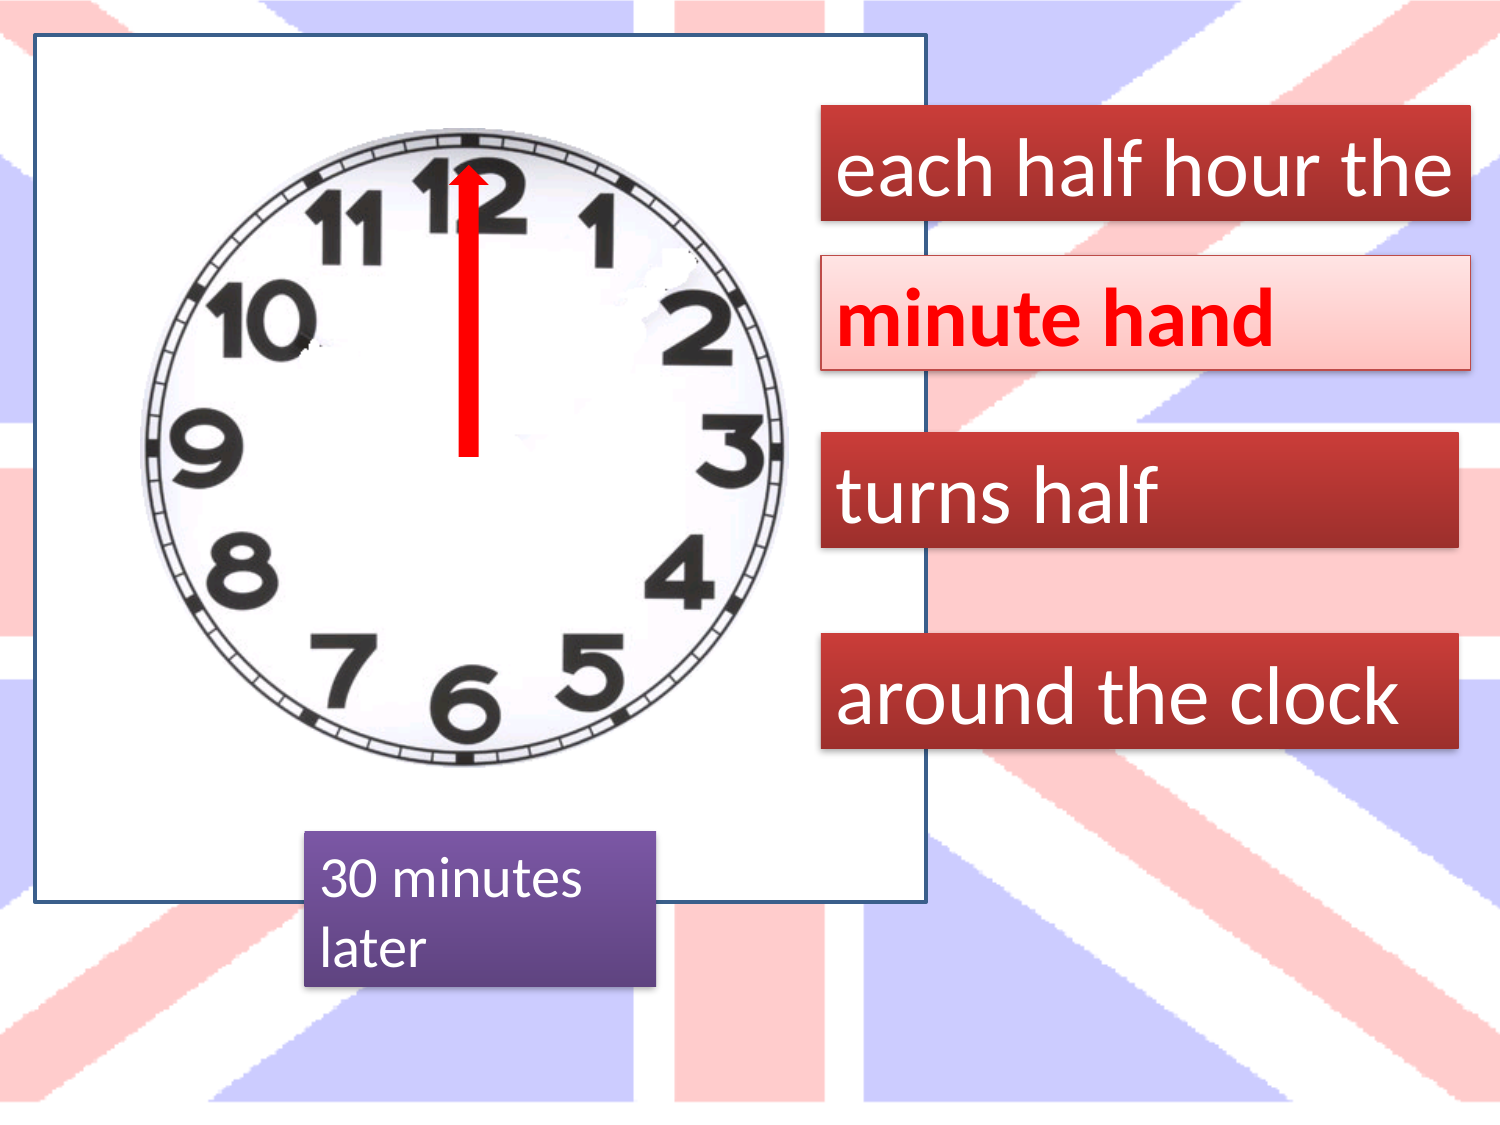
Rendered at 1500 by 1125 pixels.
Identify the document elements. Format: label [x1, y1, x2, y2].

text_box [163, 152, 774, 751]
picture [0, 0, 1500, 1125]
